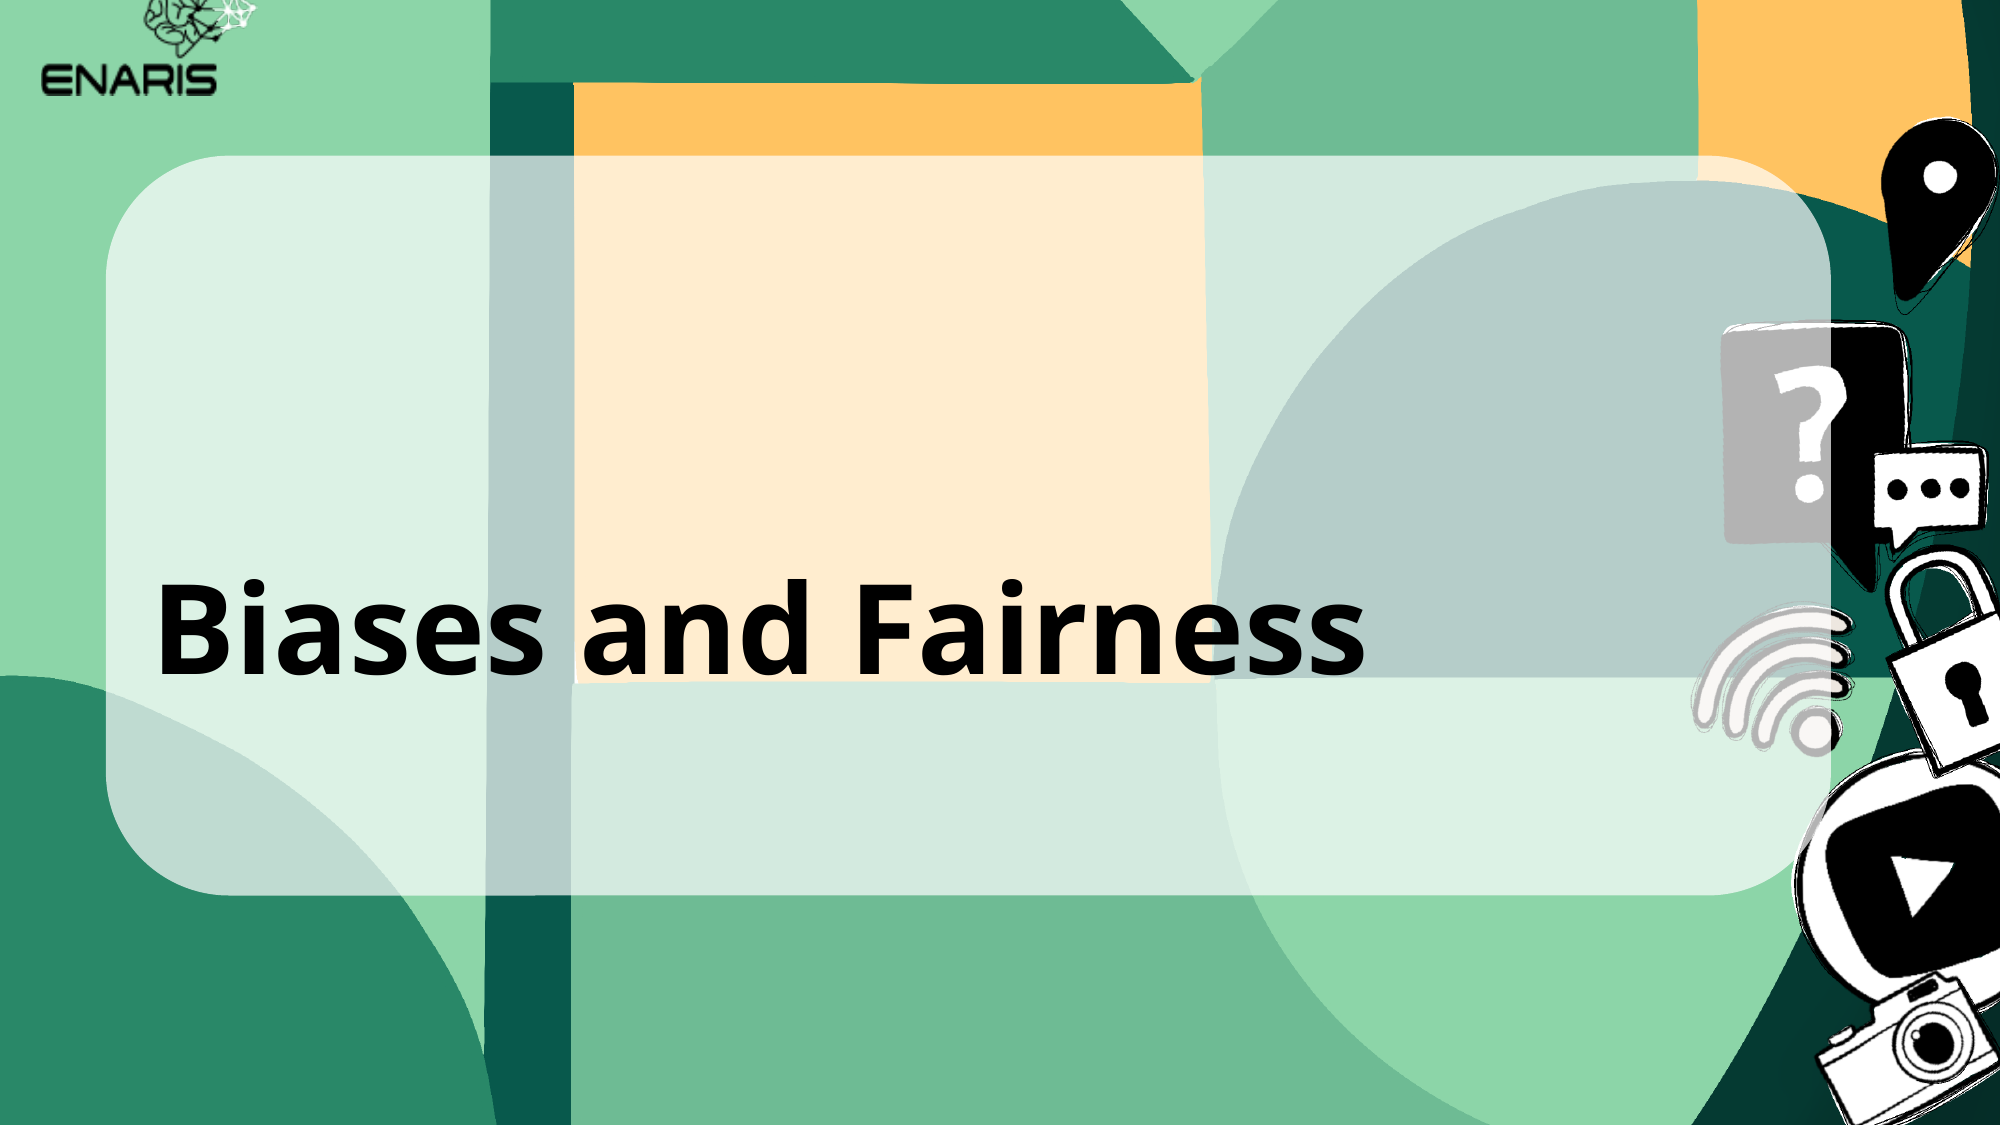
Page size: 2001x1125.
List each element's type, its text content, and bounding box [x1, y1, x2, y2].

picture [0, 0, 2000, 1125]
title Biases and Fairness [136, 126, 1719, 710]
